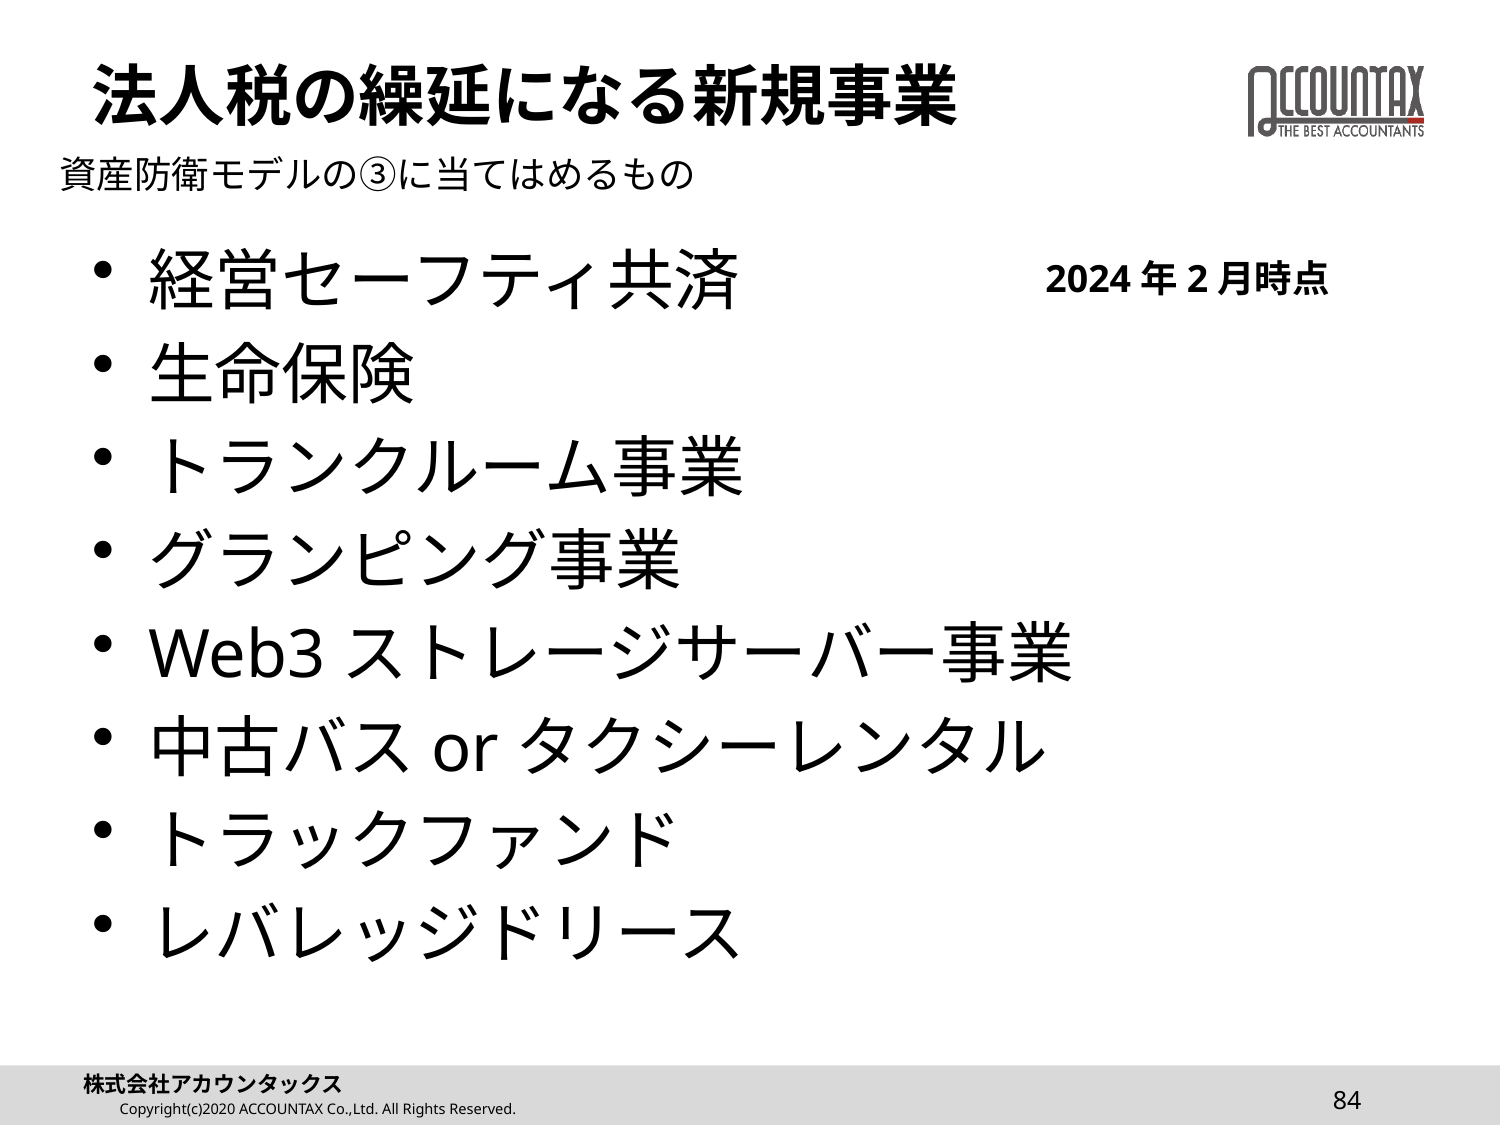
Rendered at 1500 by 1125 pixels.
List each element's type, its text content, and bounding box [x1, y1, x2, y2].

list 経営セーフティ共済 生命保険 トランクルーム事業 グランピング事業 Web3ストレージサーバー事業 中古バスorタクシーレンタル トラックファンド レバレッジドリース [76, 230, 1427, 973]
title 法人税の繰延になる新規事業 [76, 31, 1353, 157]
picture [1353, 66, 1424, 137]
slide_number 84 [1269, 1077, 1425, 1125]
text_box 2024年2月時点 [1030, 247, 1345, 308]
text_box 資産防衛モデルの③に当てはめるもの [44, 143, 711, 203]
